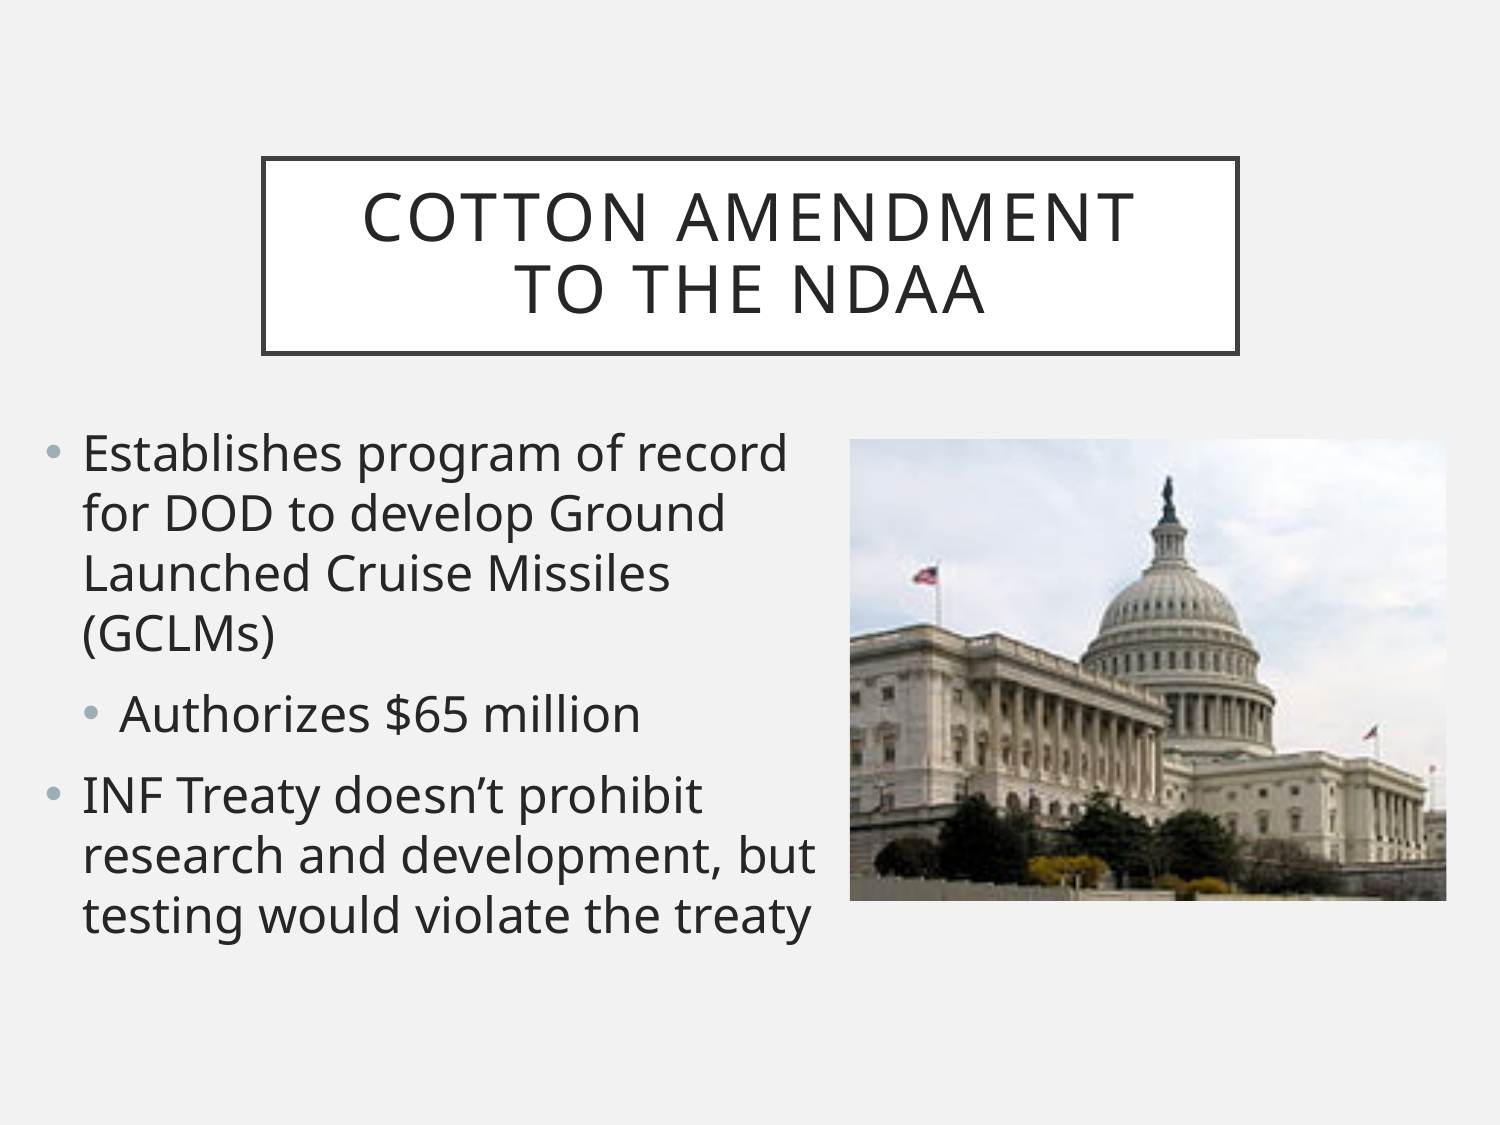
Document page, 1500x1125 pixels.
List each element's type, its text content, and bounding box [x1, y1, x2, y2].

title Cotton amendment to the NDAA [261, 156, 1240, 356]
list Establishes program of record for DOD to develop Ground Launched Cruise Missiles (GCLMs) Authorizes $65 million INF Treaty doesn’t prohibit research and development, but testing would violate the treaty [29, 413, 850, 993]
picture [849, 439, 1447, 901]
